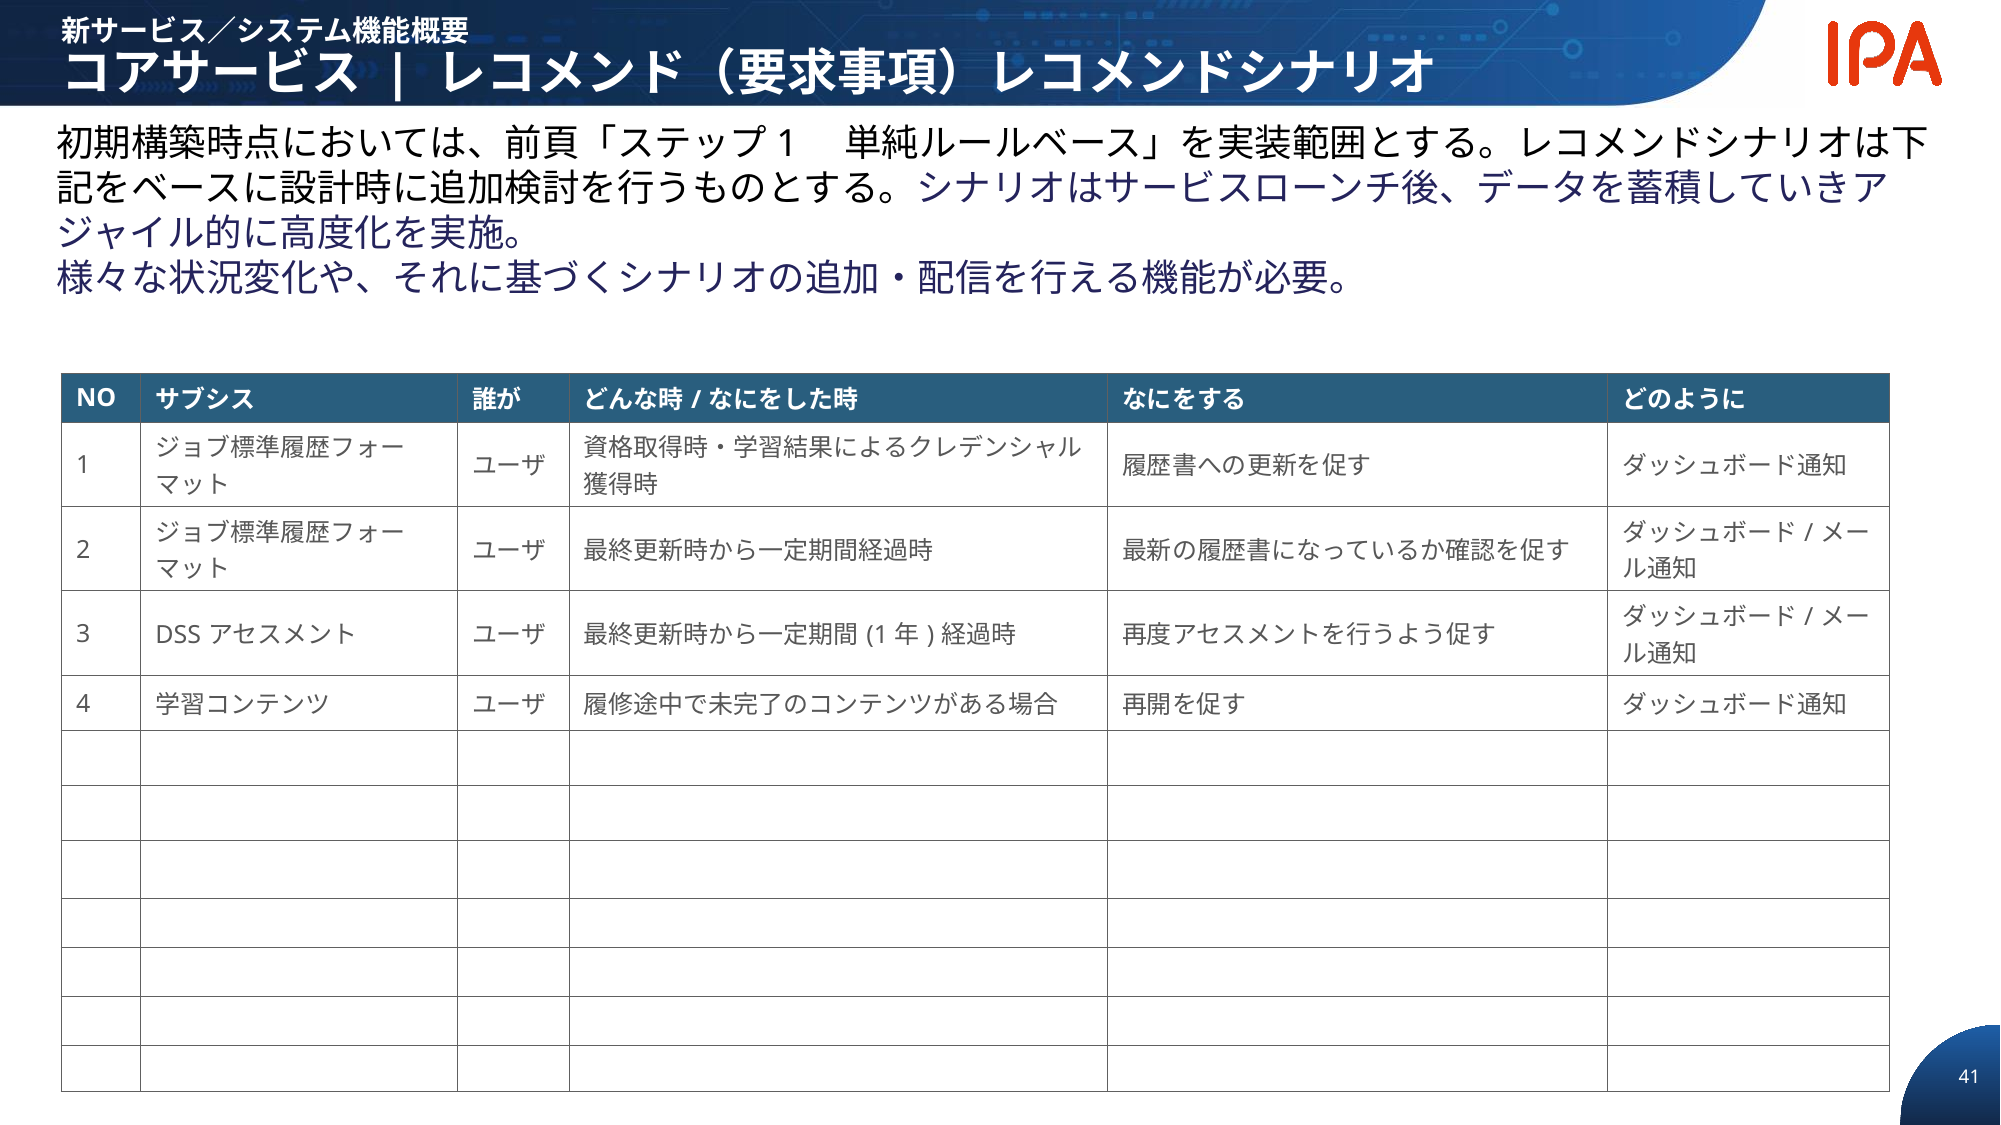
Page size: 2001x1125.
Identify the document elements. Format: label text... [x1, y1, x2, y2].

table_cell 再度アセスメントを行うよう促す [1108, 591, 1607, 675]
table_cell [1108, 948, 1607, 996]
text_box 新サービス／システム機能概要 コアサービス | レコメンド（要求事項）レコメンドシナリオ [61, 16, 1794, 92]
table_cell 履修途中で未完了のコンテンツがある場合 [570, 676, 1107, 730]
table_cell 再開を促す [1108, 676, 1607, 730]
table_cell [1108, 731, 1607, 785]
table_cell [1608, 948, 1889, 996]
table_cell 資格取得時・学習結果によるクレデンシャル獲得時 [570, 423, 1107, 506]
table_cell [570, 841, 1107, 898]
table_header NO [62, 374, 140, 422]
table_cell [62, 731, 140, 785]
table_cell [570, 1046, 1107, 1091]
table_cell 2 [62, 507, 140, 590]
table_header どのように [1608, 374, 1889, 422]
table_cell ダッシュボード通知 [1608, 423, 1889, 506]
table_cell ユーザ [458, 591, 569, 675]
table_cell [458, 948, 569, 996]
table_cell ジョブ標準履歴フォーマット [141, 507, 457, 590]
table_cell [570, 899, 1107, 947]
table_cell [458, 786, 569, 840]
table_cell [1108, 997, 1607, 1045]
text_box 初期構築時点においては、前頁「ステップ1 単純ルールベース」を実装範囲とする。レコメンドシナリオは下記をベースに設計時に追加検討を行うものとする。シナリオはサービスローンチ後、データを蓄積していきアジャイル的に高度化を実施。 様々な状況変化や、それに基づくシナリオの追加・配信を行える機能が必要。 [56, 118, 1940, 272]
table_cell 履歴書への更新を促す [1108, 423, 1607, 506]
table_cell [458, 731, 569, 785]
table_header なにをする [1108, 374, 1607, 422]
table_cell [62, 899, 140, 947]
table_cell 最新の履歴書になっているか確認を促す [1108, 507, 1607, 590]
table_cell 学習コンテンツ [141, 676, 457, 730]
table_cell [458, 1046, 569, 1091]
table_cell [1108, 786, 1607, 840]
table_cell ジョブ標準履歴フォーマット [141, 423, 457, 506]
table_cell [62, 786, 140, 840]
table_header サブシス [141, 374, 457, 422]
table_cell ダッシュボード/メール通知 [1608, 507, 1889, 590]
table_cell DSSアセスメント [141, 591, 457, 675]
table_cell 3 [62, 591, 140, 675]
table_cell [1108, 899, 1607, 947]
table_cell ダッシュボード/メール通知 [1608, 591, 1889, 675]
table_cell [141, 899, 457, 947]
table_cell [1608, 731, 1889, 785]
table_cell [1608, 841, 1889, 898]
table_cell [62, 997, 140, 1045]
table_cell [570, 786, 1107, 840]
table_cell 4 [62, 676, 140, 730]
table_cell ユーザ [458, 676, 569, 730]
table_cell [1108, 841, 1607, 898]
table_cell [1108, 1046, 1607, 1091]
table_cell 1 [62, 423, 140, 506]
table_cell [62, 948, 140, 996]
table_cell ユーザ [458, 507, 569, 590]
table_cell [141, 948, 457, 996]
table_cell [1608, 1046, 1889, 1091]
table_header どんな時/なにをした時 [570, 374, 1107, 422]
table_cell [570, 731, 1107, 785]
table_cell [570, 948, 1107, 996]
table_cell [141, 731, 457, 785]
table_cell 最終更新時から一定期間(1年)経過時 [570, 591, 1107, 675]
table_cell [570, 997, 1107, 1045]
picture [0, 0, 1805, 108]
picture [1828, 21, 1942, 86]
table_cell 最終更新時から一定期間経過時 [570, 507, 1107, 590]
table_cell [141, 786, 457, 840]
table_cell [1608, 786, 1889, 840]
table_cell ダッシュボード通知 [1608, 676, 1889, 730]
table_cell ユーザ [458, 423, 569, 506]
table_cell [141, 997, 457, 1045]
table_cell [1608, 899, 1889, 947]
table_cell [458, 997, 569, 1045]
table_cell [458, 899, 569, 947]
table_cell [458, 841, 569, 898]
table_cell [1608, 997, 1889, 1045]
table_cell [62, 841, 140, 898]
table_cell [141, 841, 457, 898]
table_header 誰が [458, 374, 569, 422]
table_cell [62, 1046, 140, 1091]
table_cell [141, 1046, 457, 1091]
